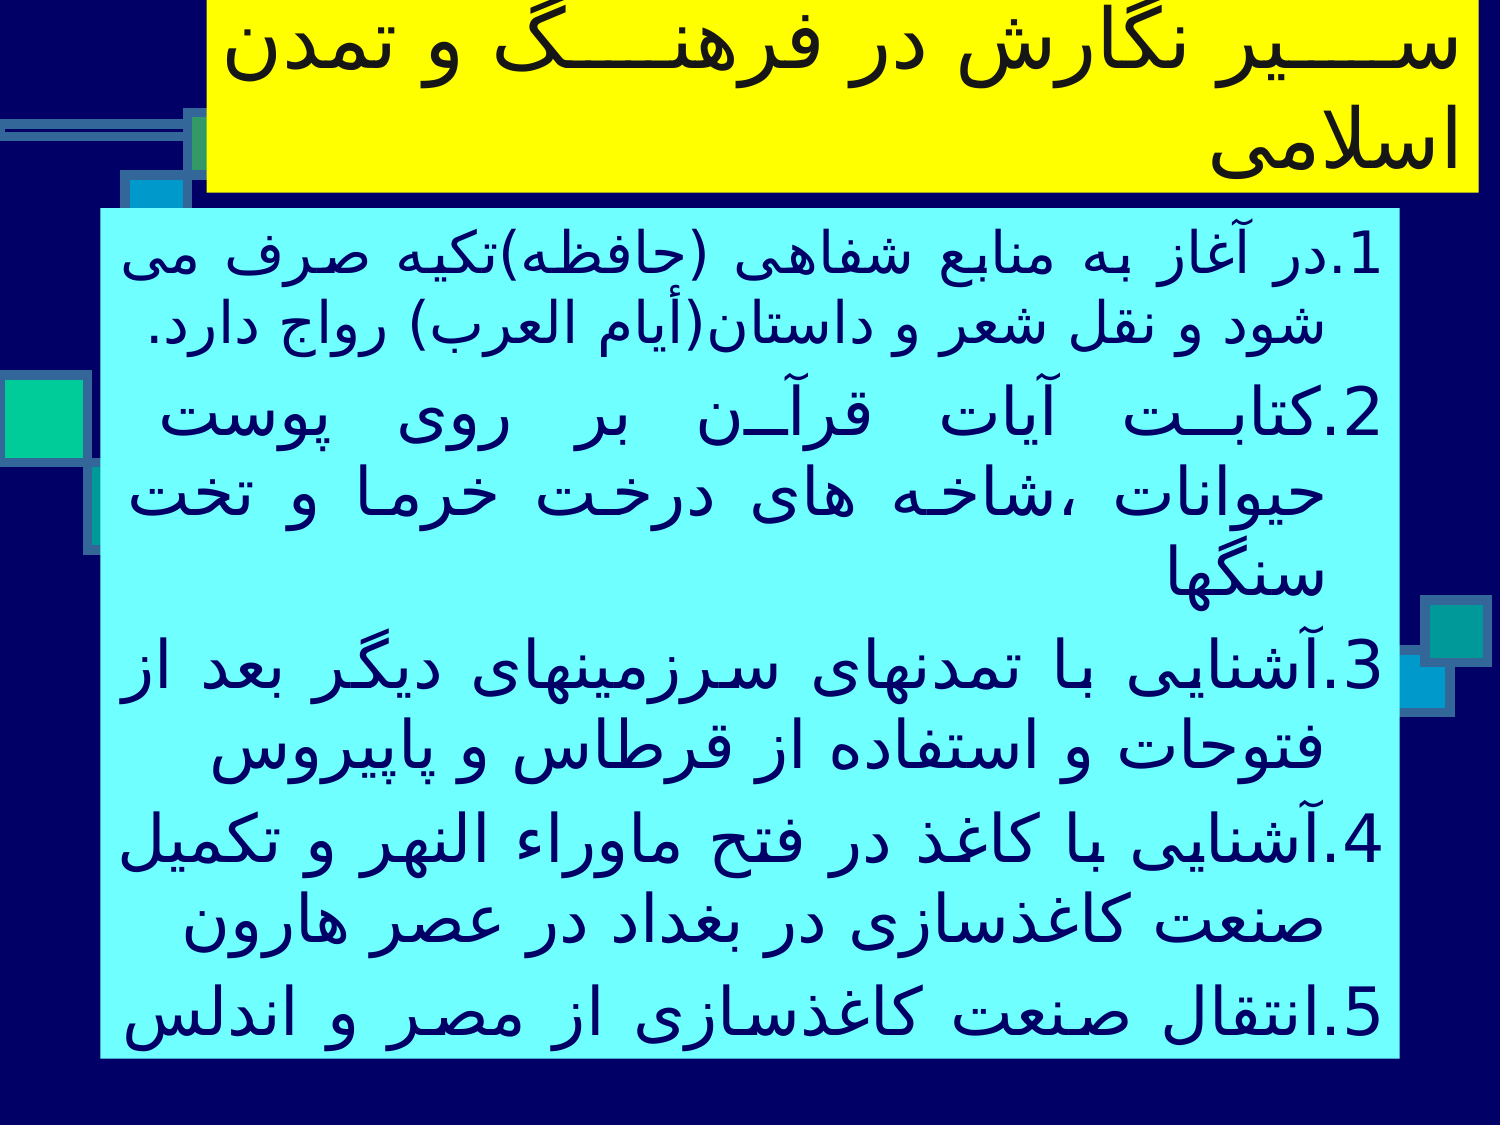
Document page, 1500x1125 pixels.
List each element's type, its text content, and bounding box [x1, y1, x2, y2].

text_box سیر نگارش در فرهنگ و تمدن اسلامی [206, 0, 1479, 193]
list 1.در آغاز به منابع شفاهی (حافظه)تکیه صرف می شود و نقل شعر و داستان(أیام العرب) رواج دارد. 2.کتابت آیات قرآن بر روی پوست حیوانات ،شاخه های درخت خرما و تخت سنگها 3.آشنایی با تمدنهای سرزمینهای دیگر بعد از فتوحات و استفاده از قرطاس و پاپیروس 4.آشنایی با کاغذ در فتح ماوراء النهر و تکمیل صنعت کاغذسازی در بغداد در عصر هارون 5.انتقال صنعت کاغذسازی از مصر و اندلس به اروپا [100, 207, 1400, 1059]
